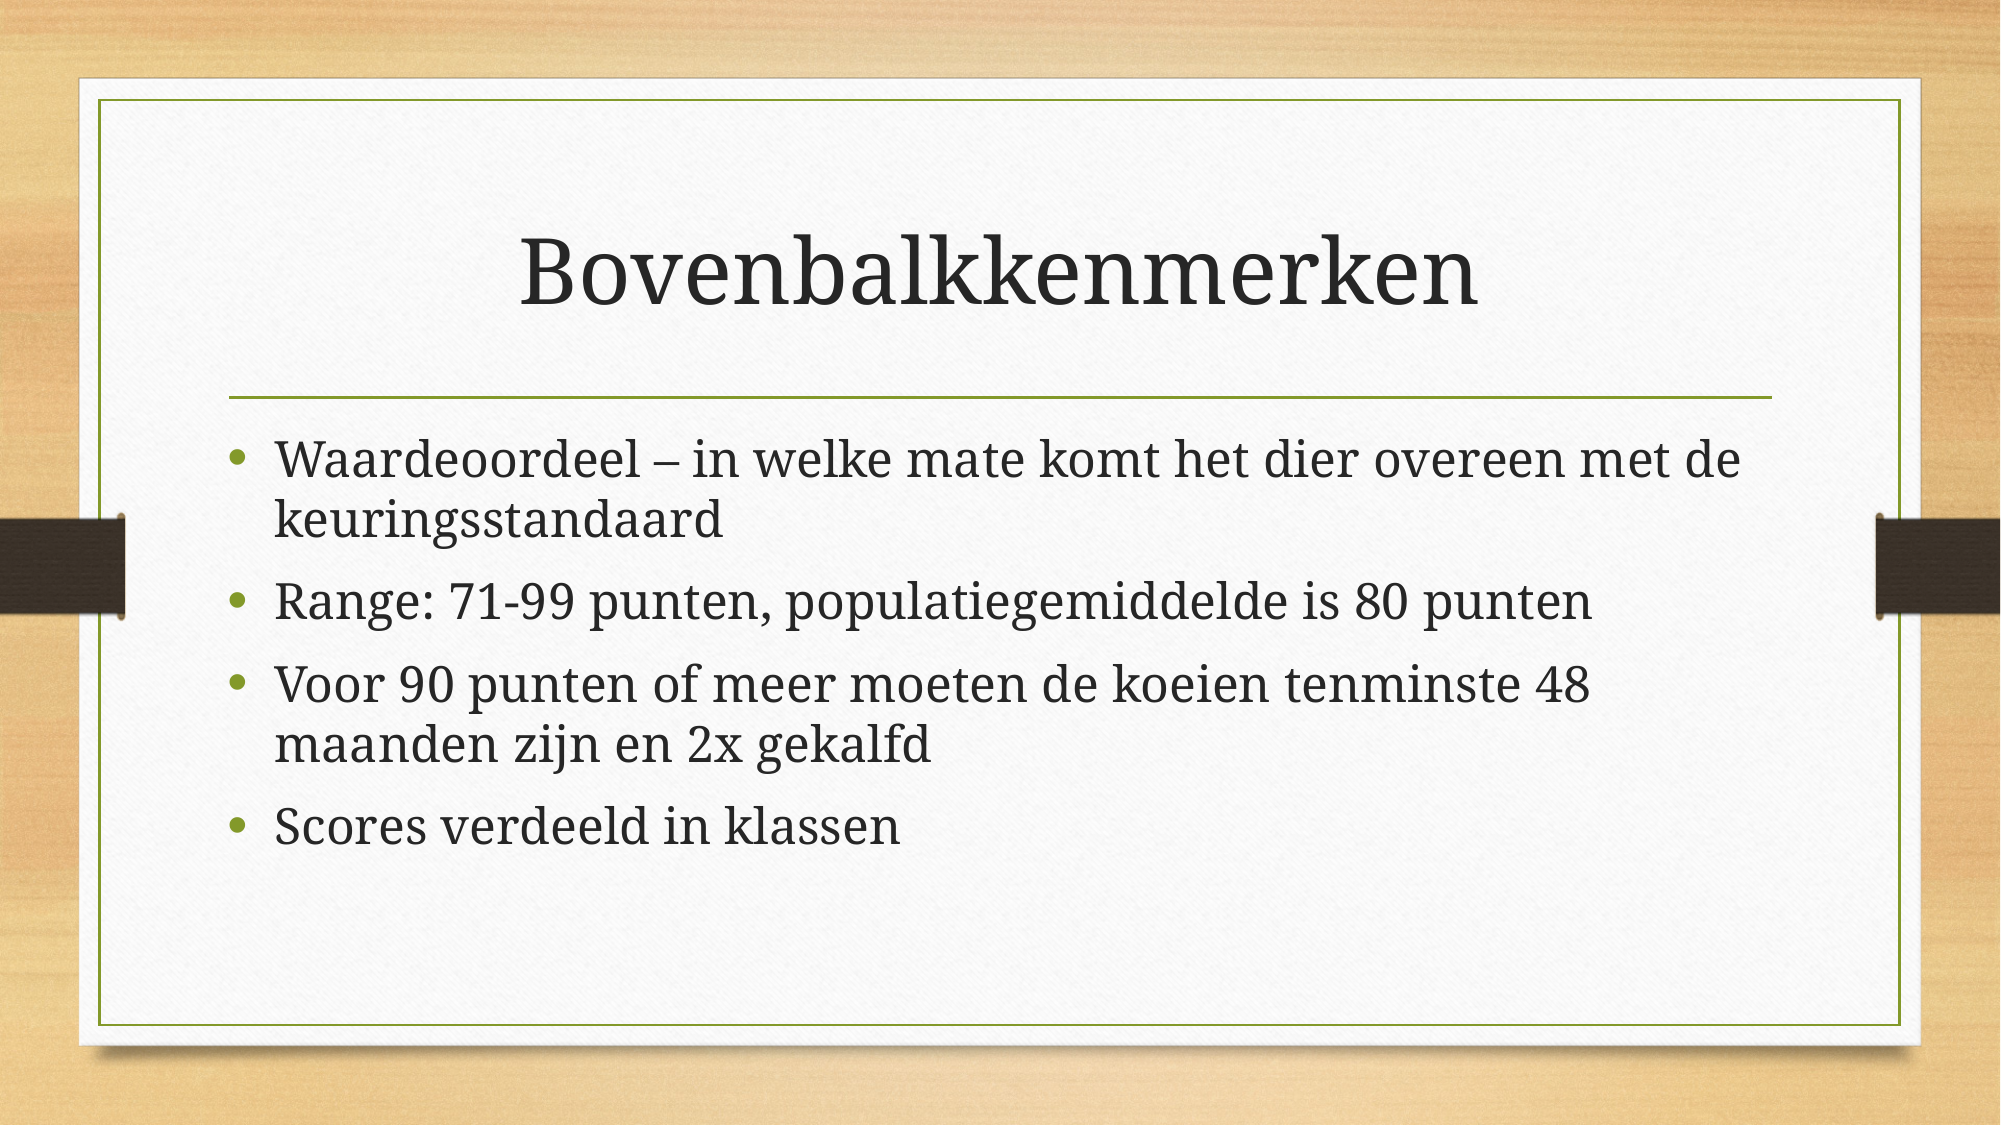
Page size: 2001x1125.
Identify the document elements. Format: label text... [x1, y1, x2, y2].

title Bovenbalkkenmerken [212, 161, 1788, 375]
list Waardeoordeel – in welke mate komt het dier overeen met de keuringsstandaard Range: 71-99 punten, populatiegemiddelde is 80 punten Voor 90 punten of meer moeten de koeien tenminste 48 maanden zijn en 2x gekalfd Scores verdeeld in klassen [212, 419, 1788, 964]
picture [0, 0, 2001, 1125]
